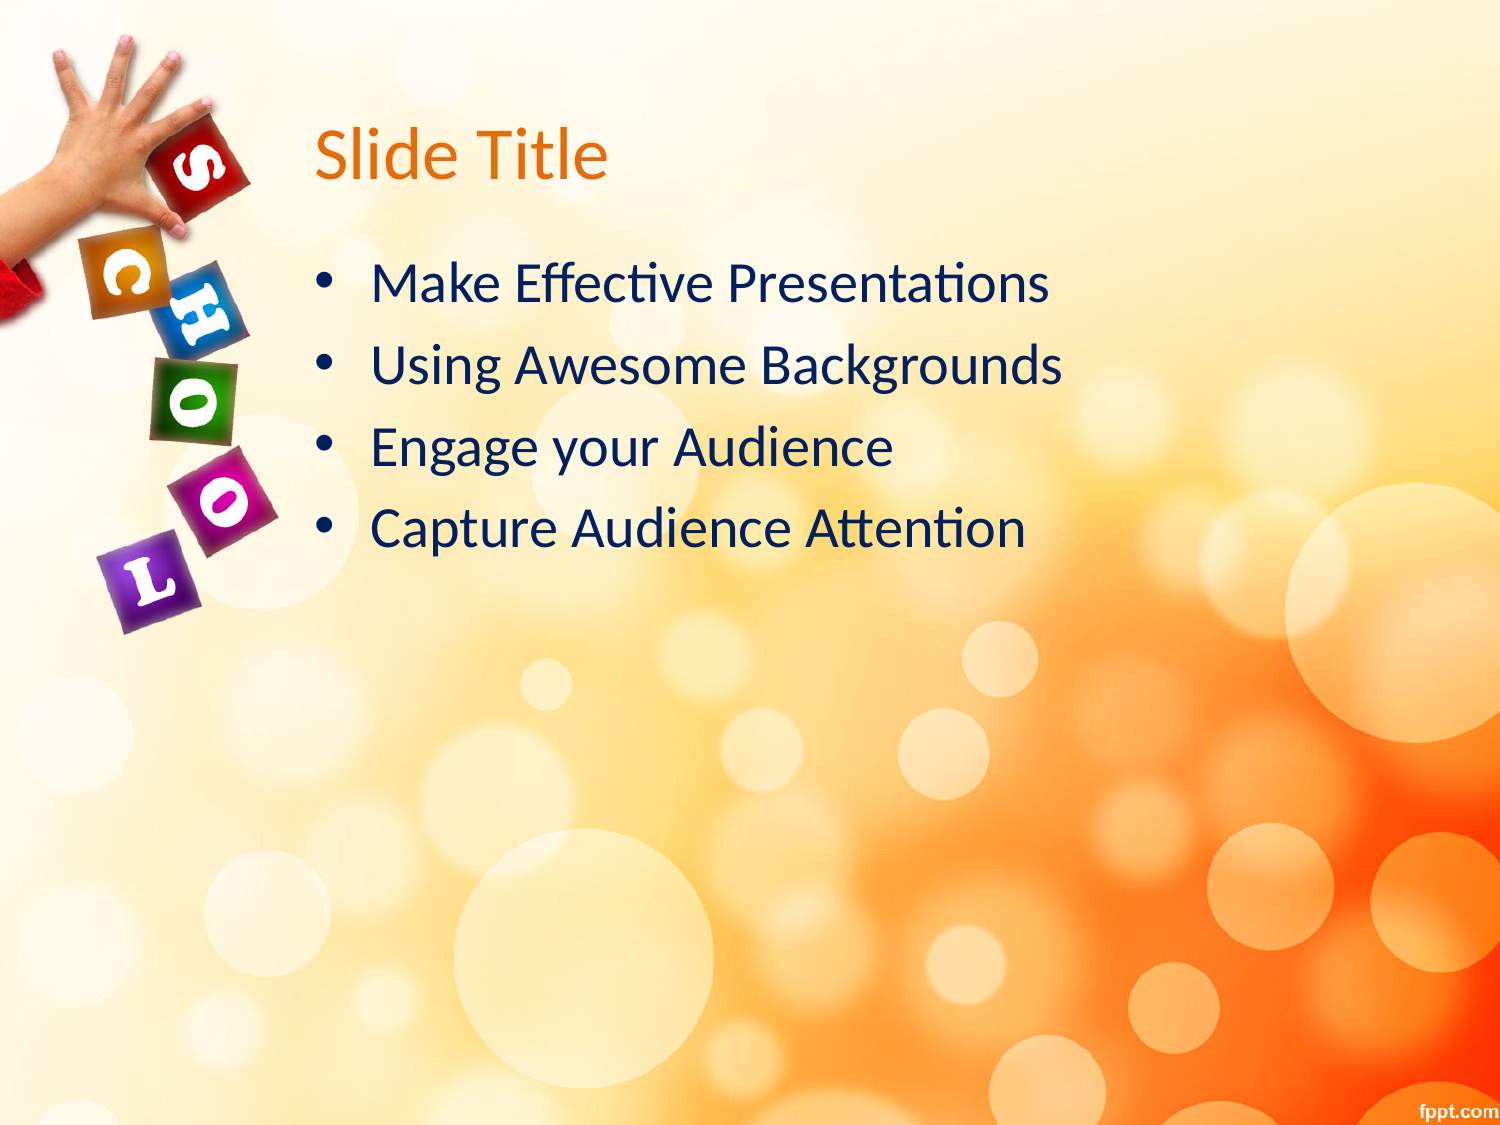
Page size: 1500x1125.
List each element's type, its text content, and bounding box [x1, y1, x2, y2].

list Make Effective Presentations Using Awesome Backgrounds Engage your Audience Capture Audience Attention [299, 236, 1427, 939]
picture [0, 0, 1500, 1125]
title Slide Title [299, 86, 1427, 212]
